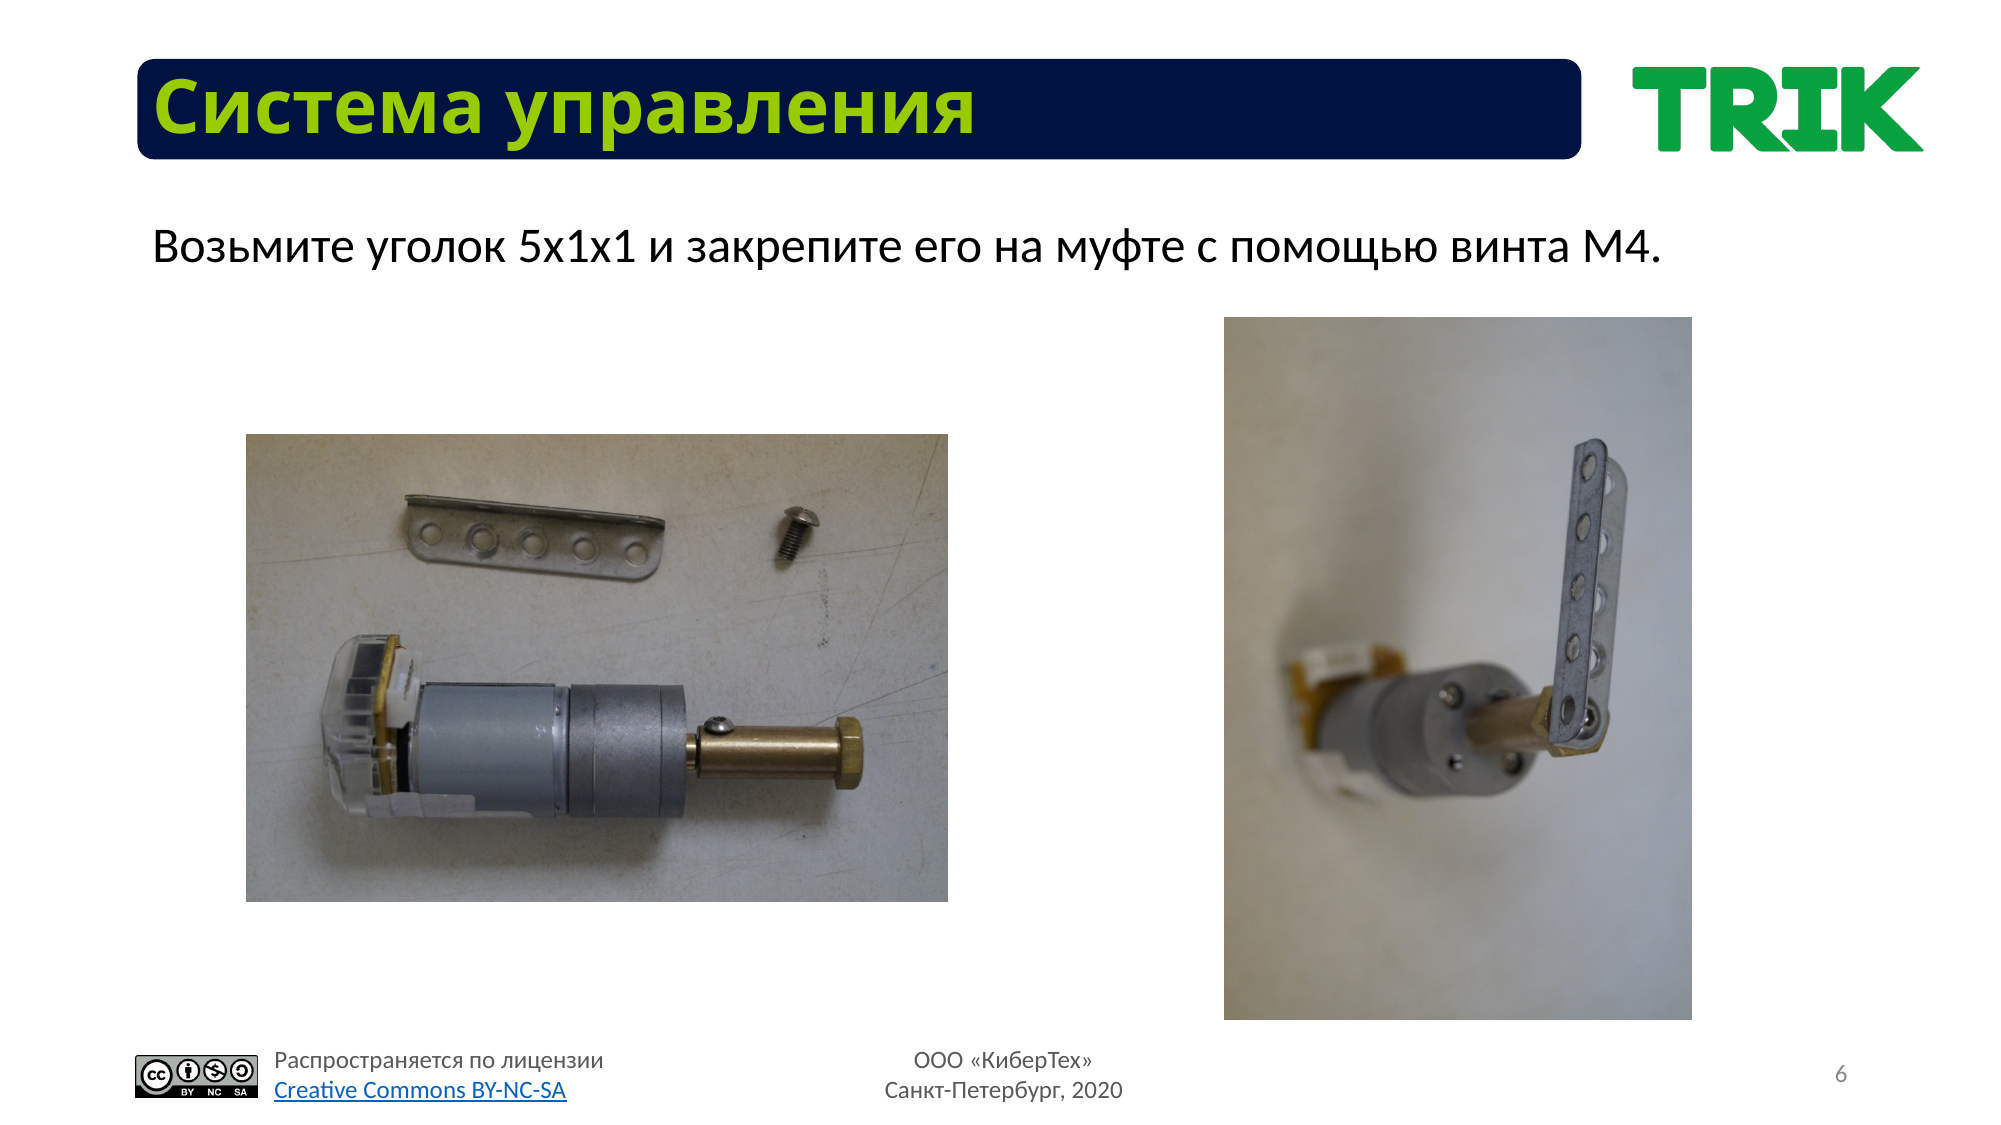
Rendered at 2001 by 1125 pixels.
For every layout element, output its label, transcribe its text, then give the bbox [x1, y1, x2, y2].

picture [135, 1055, 258, 1098]
title Система управления [137, 61, 1582, 163]
slide_number 6 [1412, 1042, 1863, 1103]
picture [1224, 317, 1693, 1020]
text_box Возьмите уголок 5х1х1 и закрепите его на муфте с помощью винта М4. [137, 205, 1741, 280]
picture [246, 434, 949, 903]
picture [1631, 64, 1924, 154]
